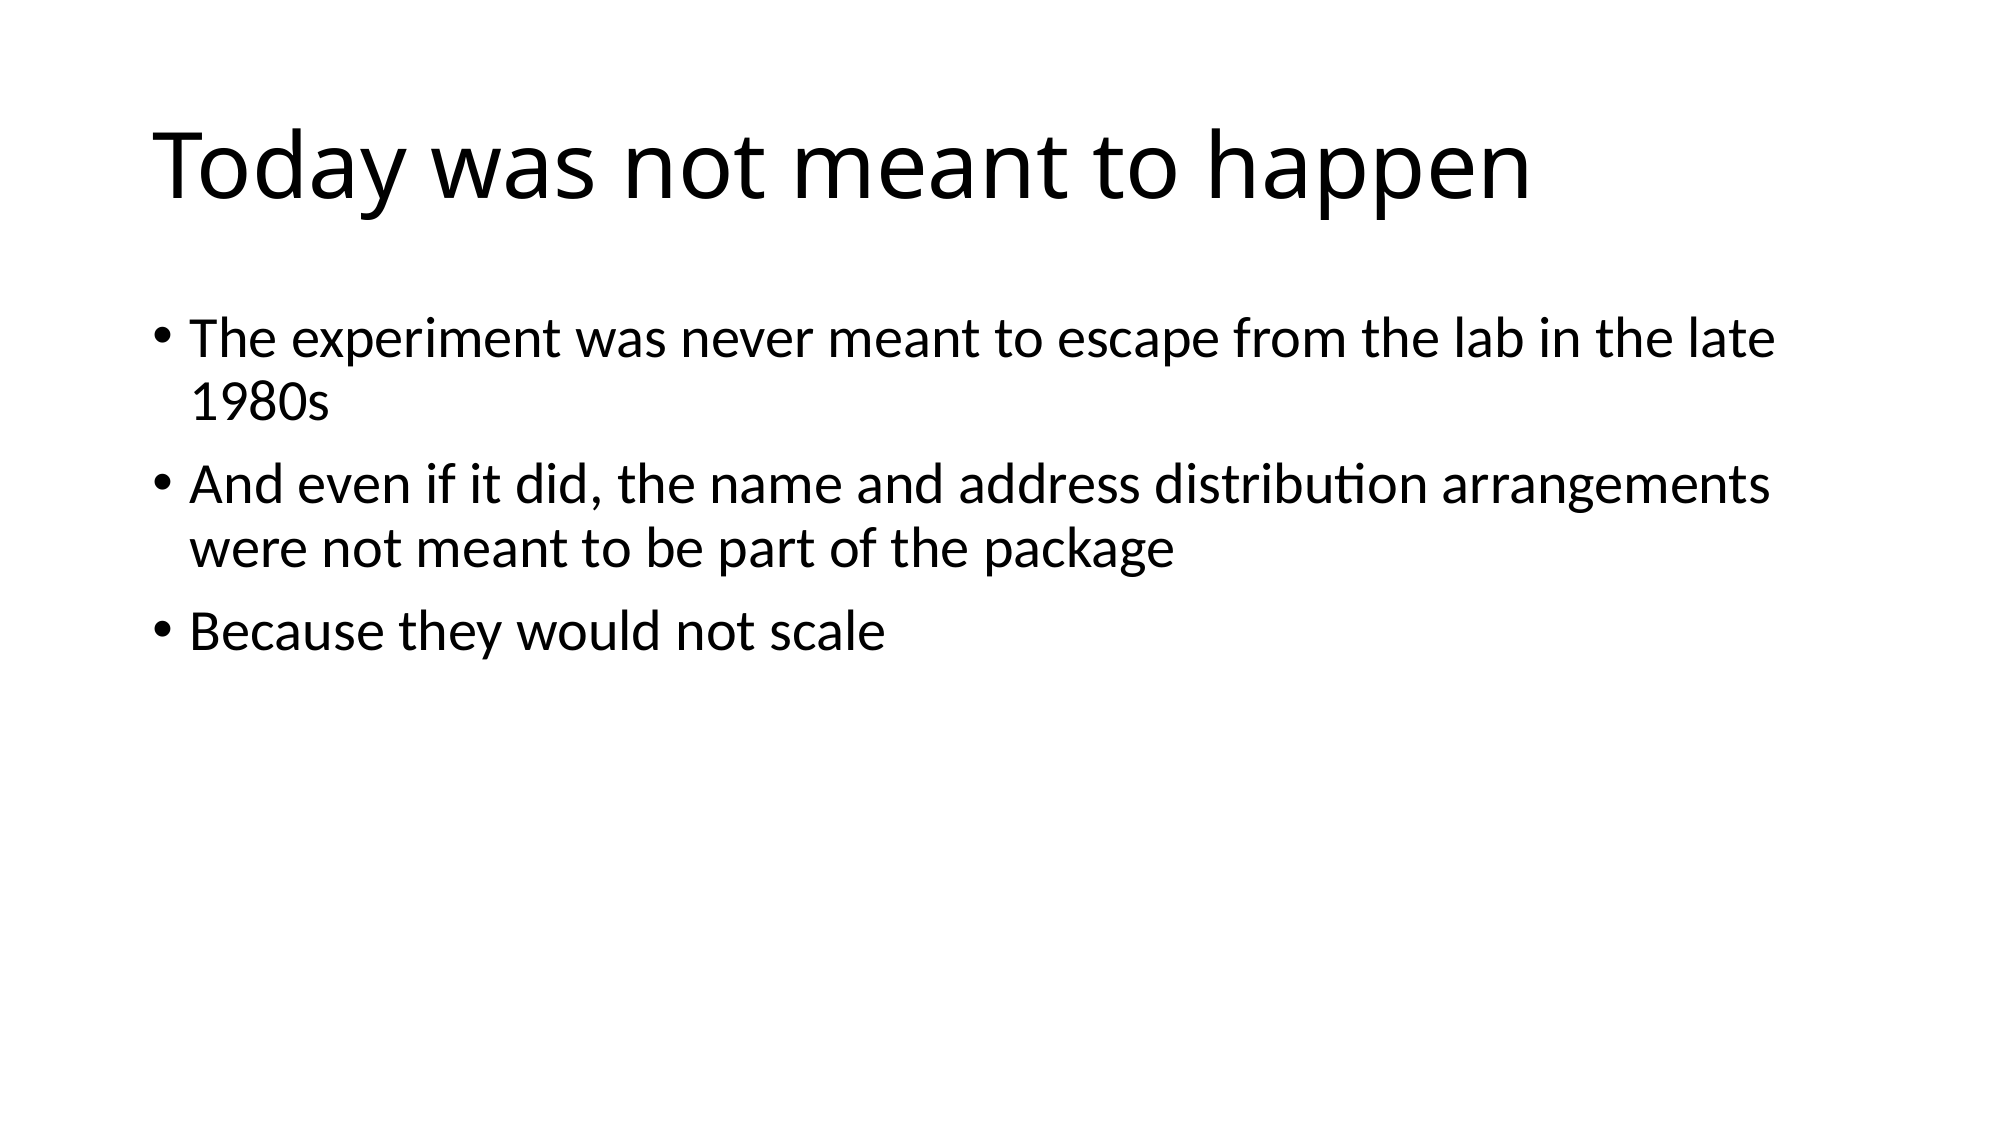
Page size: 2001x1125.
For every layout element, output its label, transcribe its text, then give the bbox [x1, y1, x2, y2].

title Today was not meant to happen [137, 59, 1863, 278]
list The experiment was never meant to escape from the lab in the late 1980s And even if it did, the name and address distribution arrangements were not meant to be part of the package Because they would not scale [137, 299, 1863, 1014]
